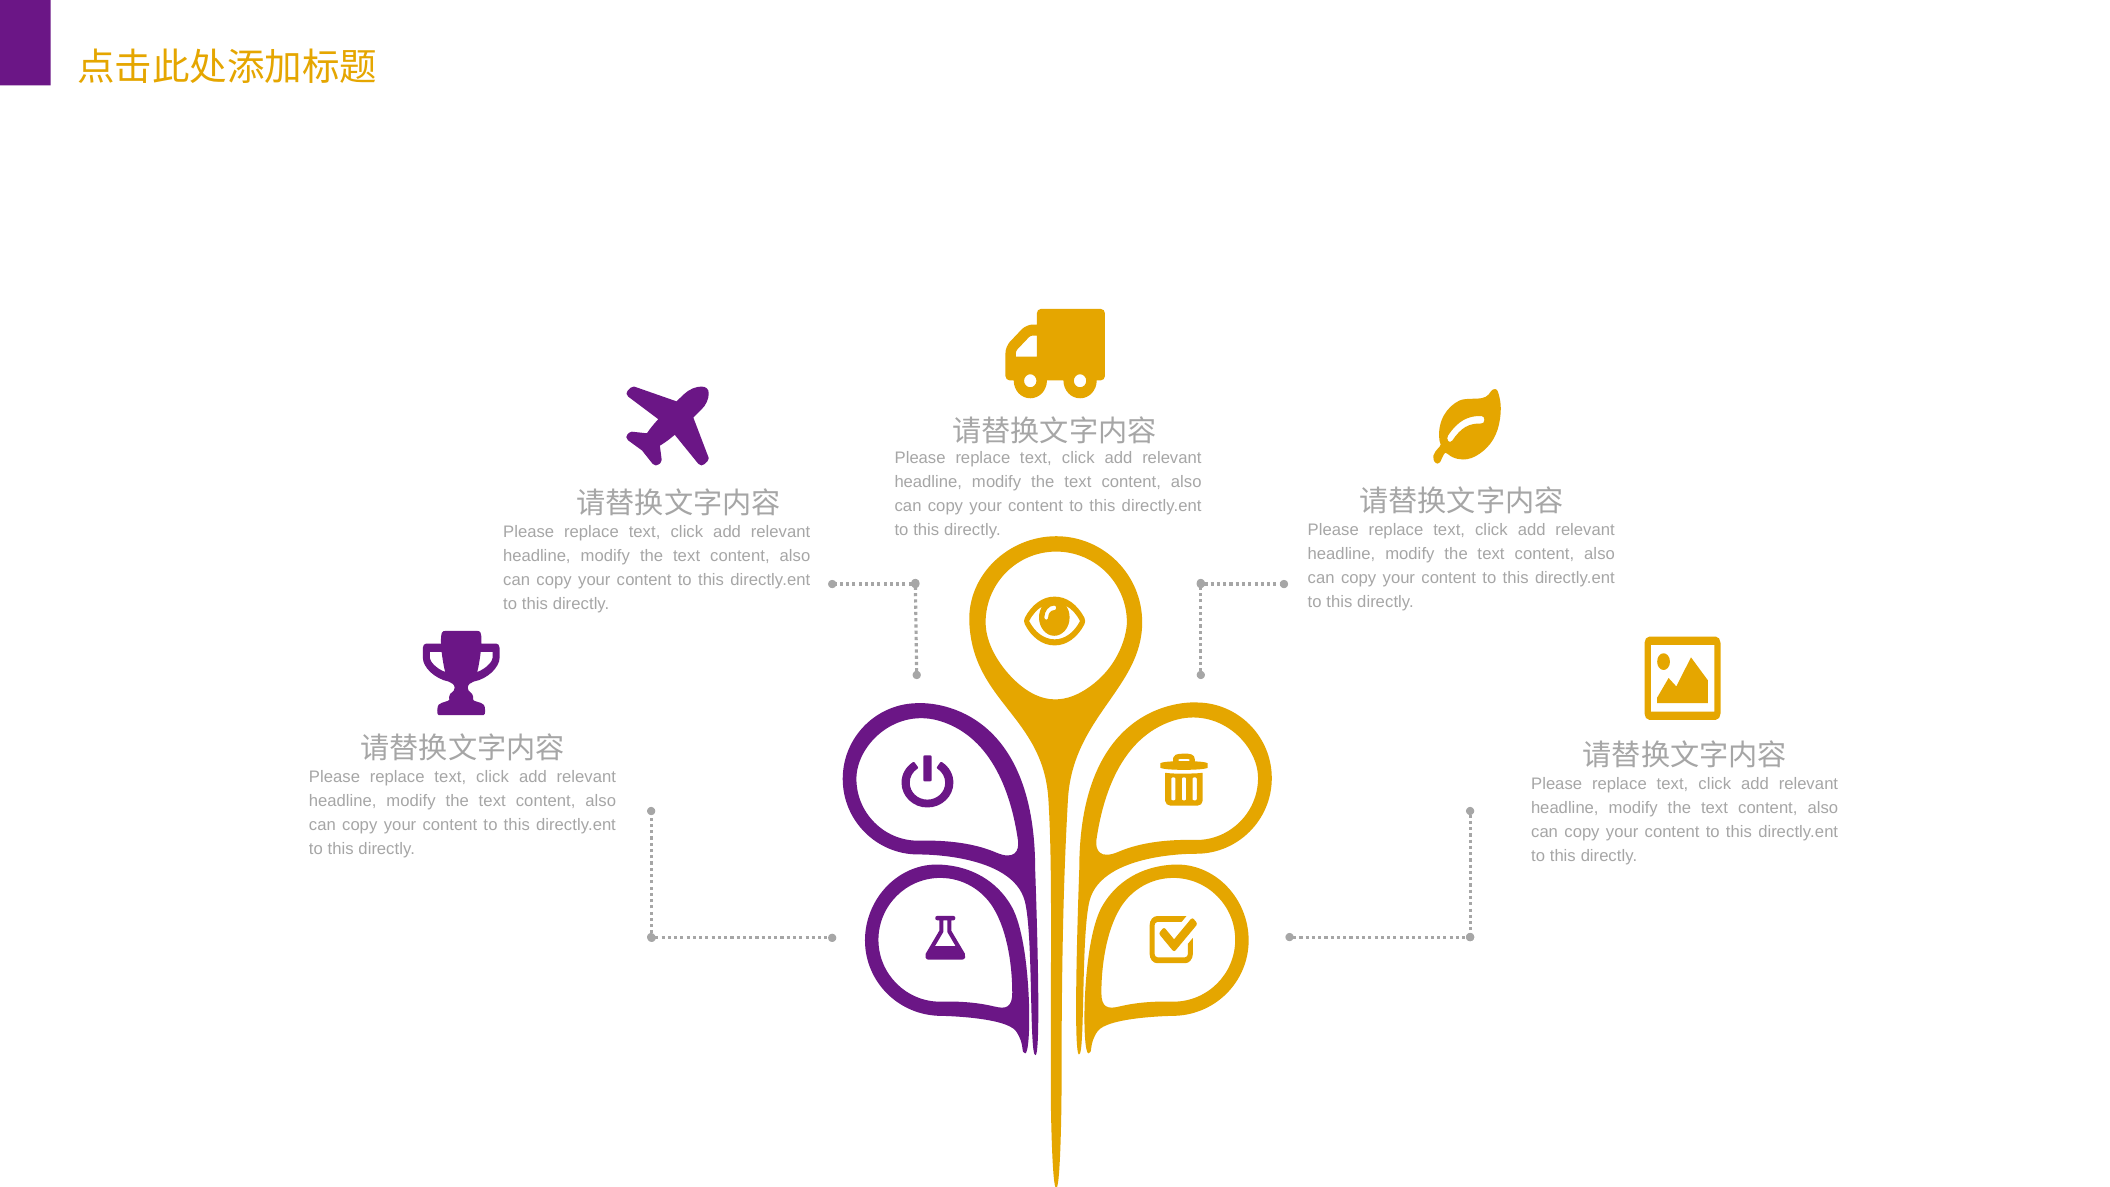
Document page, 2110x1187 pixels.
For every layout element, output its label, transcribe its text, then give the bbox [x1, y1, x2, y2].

text_box [1433, 389, 1501, 464]
text_box [1644, 636, 1721, 720]
text_box 请替换文字内容 [1582, 729, 1788, 768]
text_box Please replace text, click add relevant headline, modify the text content, also can copy your content to this directly.ent to this directly. [308, 762, 617, 859]
text_box Please replace text, click add relevant headline, modify the text content, also can copy your content to this directly.ent to this directly. [894, 443, 1203, 539]
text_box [967, 536, 1143, 1187]
text_box Please replace text, click add relevant headline, modify the text content, also can copy your content to this directly.ent to this directly. [503, 517, 811, 613]
text_box 请替换文字内容 [360, 722, 566, 762]
text_box [1005, 308, 1105, 399]
text_box Please replace text, click add relevant headline, modify the text content, also can copy your content to this directly.ent to this directly. [1307, 514, 1616, 611]
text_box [864, 862, 1032, 1054]
text_box [626, 386, 709, 466]
text_box 请替换文字内容 [952, 405, 1158, 443]
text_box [1072, 694, 1272, 1057]
text_box Please replace text, click add relevant headline, modify the text content, also can copy your content to this directly.ent to this directly. [1531, 768, 1839, 865]
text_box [842, 694, 1043, 1058]
text_box 请替换文字内容 [576, 477, 782, 517]
text_box 请替换文字内容 [1359, 475, 1564, 514]
text_box [422, 630, 500, 716]
text_box 点击此处添加标题 [62, 35, 417, 94]
